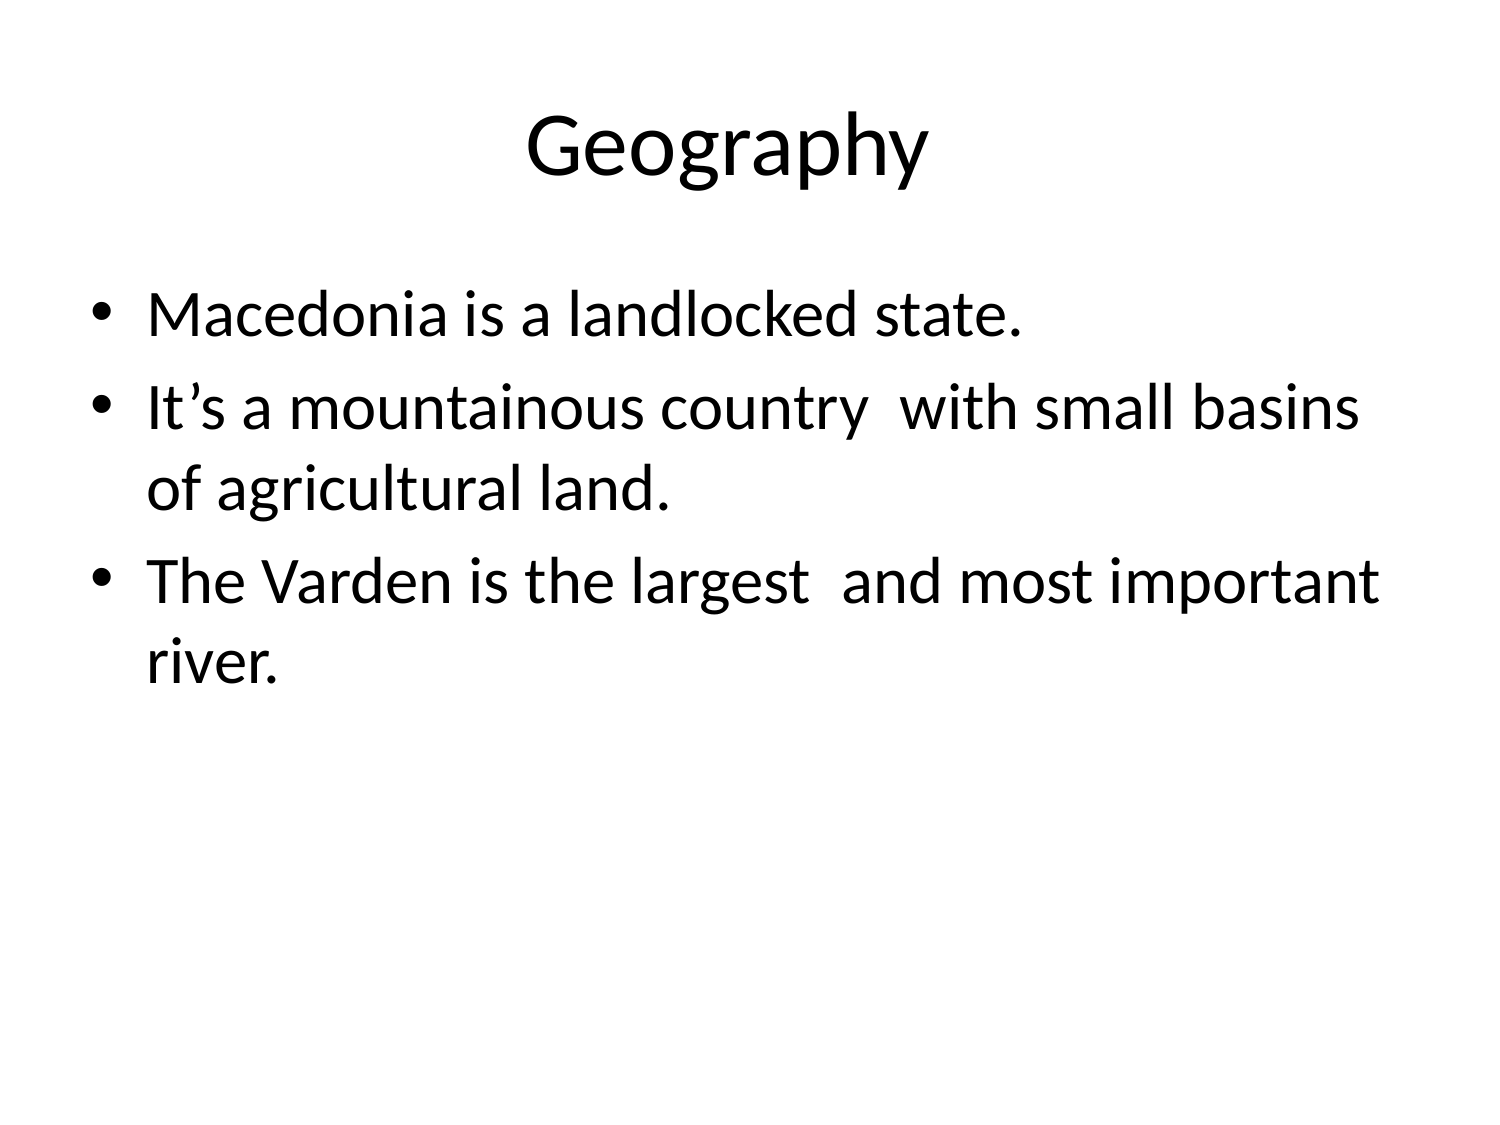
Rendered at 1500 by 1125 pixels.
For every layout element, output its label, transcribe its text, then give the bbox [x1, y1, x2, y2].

list Macedonia is a landlocked state. It’s a mountainous country with small basins of agricultural land. The Varden is the largest and most important river. [75, 262, 1425, 1005]
title Geography [75, 45, 1425, 233]
